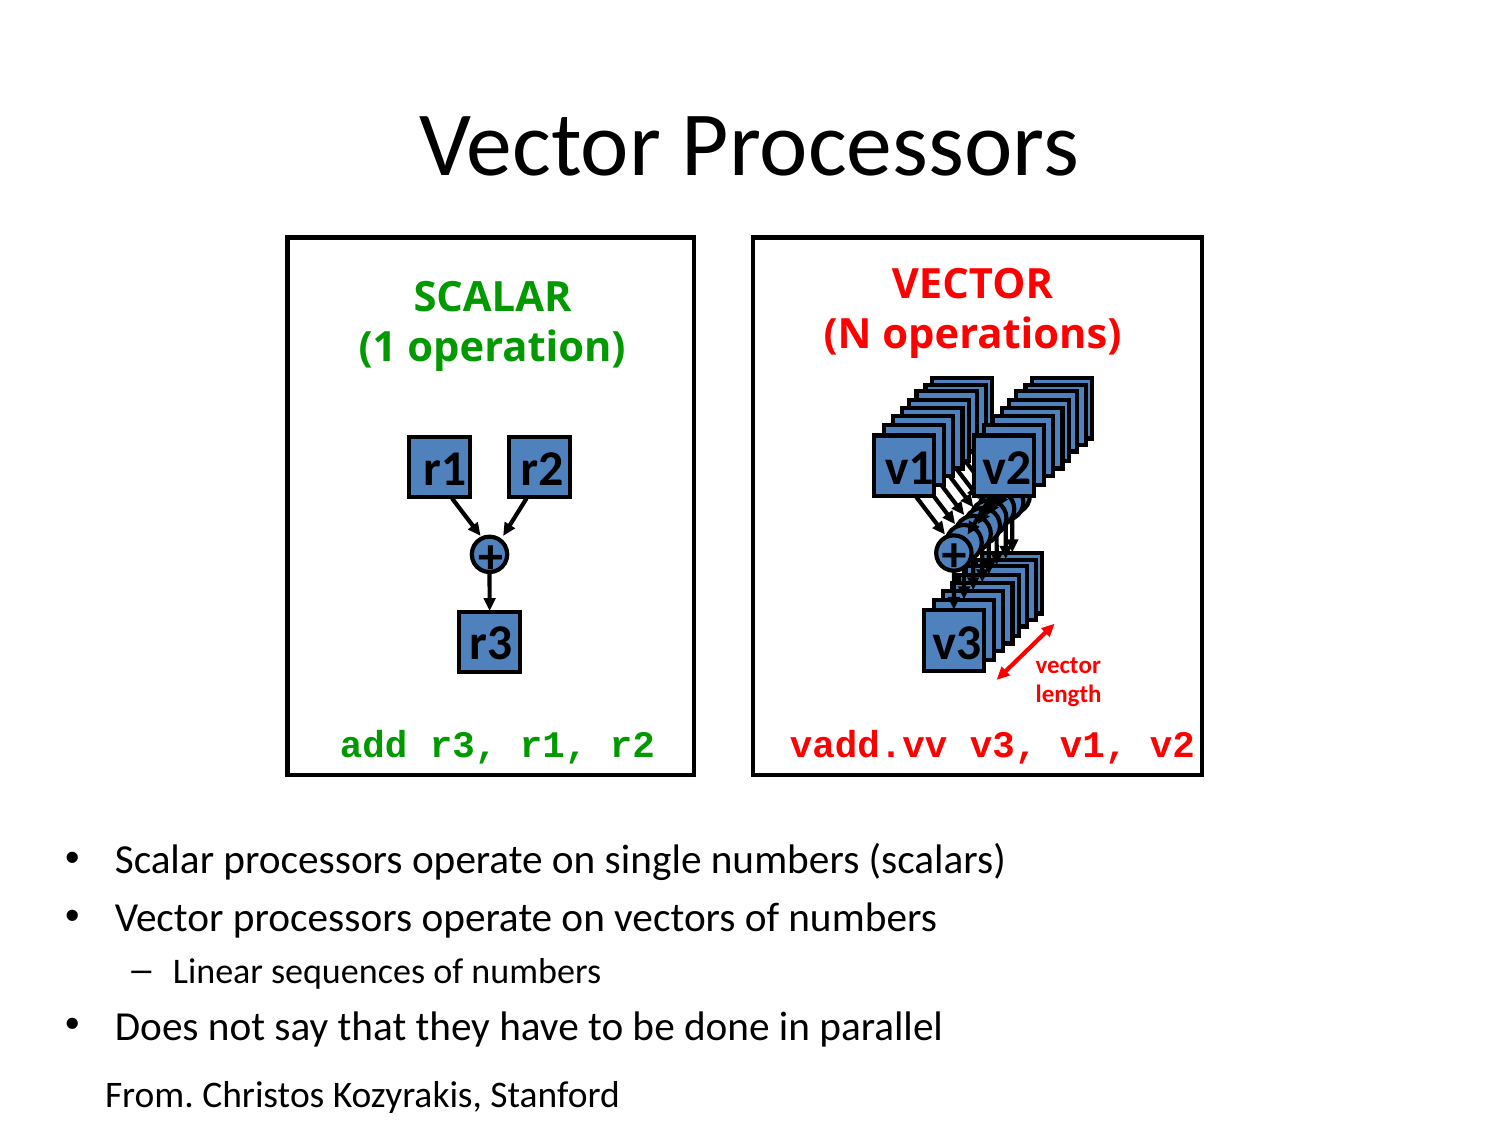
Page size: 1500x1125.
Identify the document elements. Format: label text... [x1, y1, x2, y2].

list Scalar processors operate on single numbers (scalars) Vector processors operate on vectors of numbers Linear sequences of numbers Does not say that they have to be done in parallel [50, 825, 1450, 1063]
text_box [287, 237, 1210, 776]
text_box From. Christos Kozyrakis, Stanford [90, 1062, 636, 1123]
title Vector Processors [75, 45, 1425, 233]
